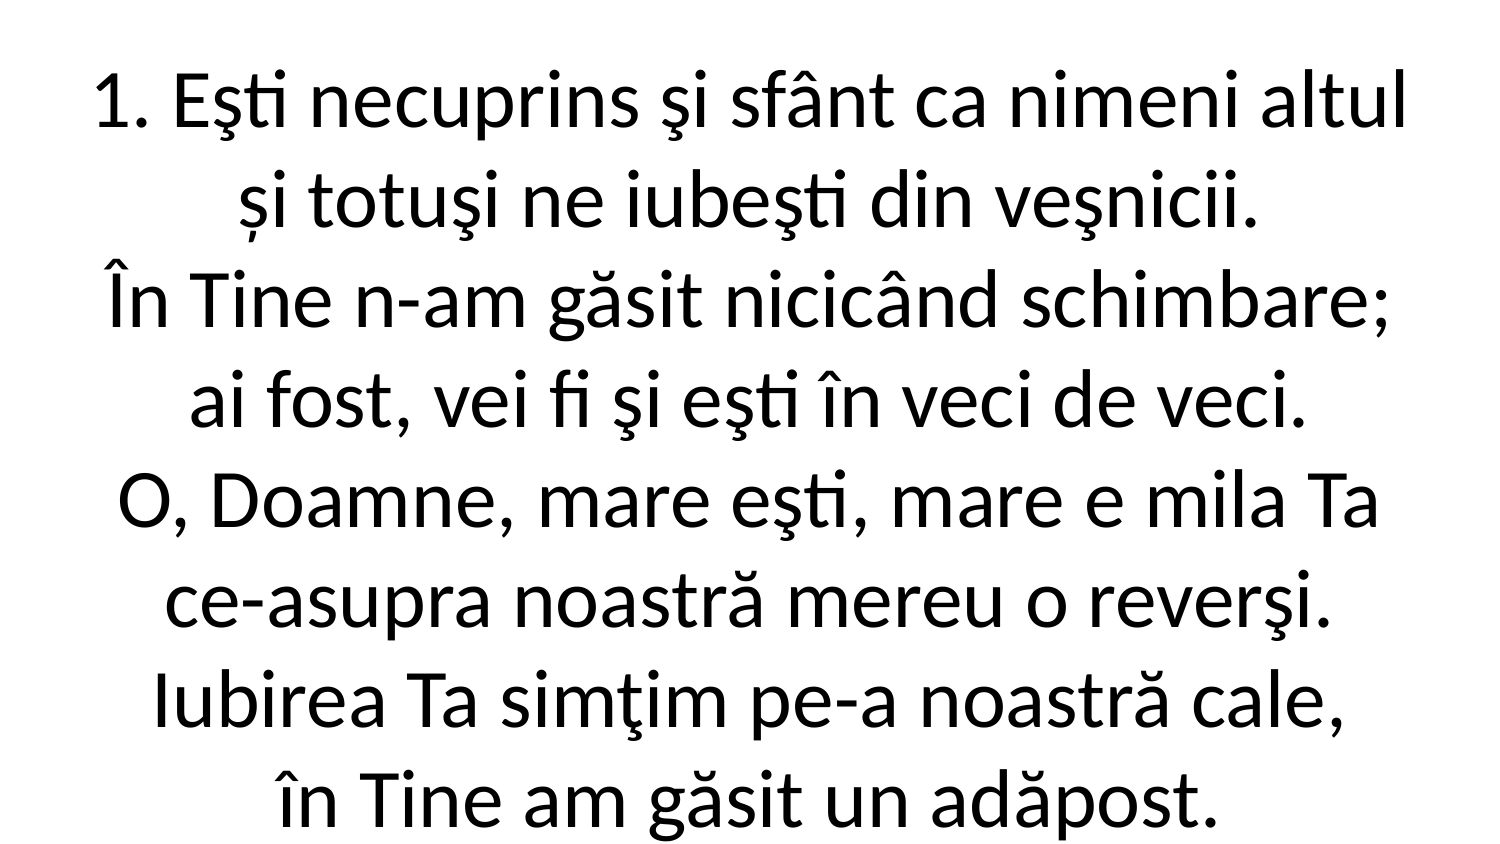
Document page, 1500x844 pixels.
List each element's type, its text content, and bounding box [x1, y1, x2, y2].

text_box 1. Eşti necuprins şi sfânt ca nimeni altul și totuşi ne iubeşti din veşnicii. În Tine n-am găsit nicicând schimbare; ai fost, vei fi şi eşti în veci de veci. O, Doamne, mare eşti, mare e mila Ta ce-asupra noastră mereu o reverşi. Iubirea Ta simţim pe-a noastră cale, în Tine am găsit un adăpost. [74, 0, 1426, 844]
